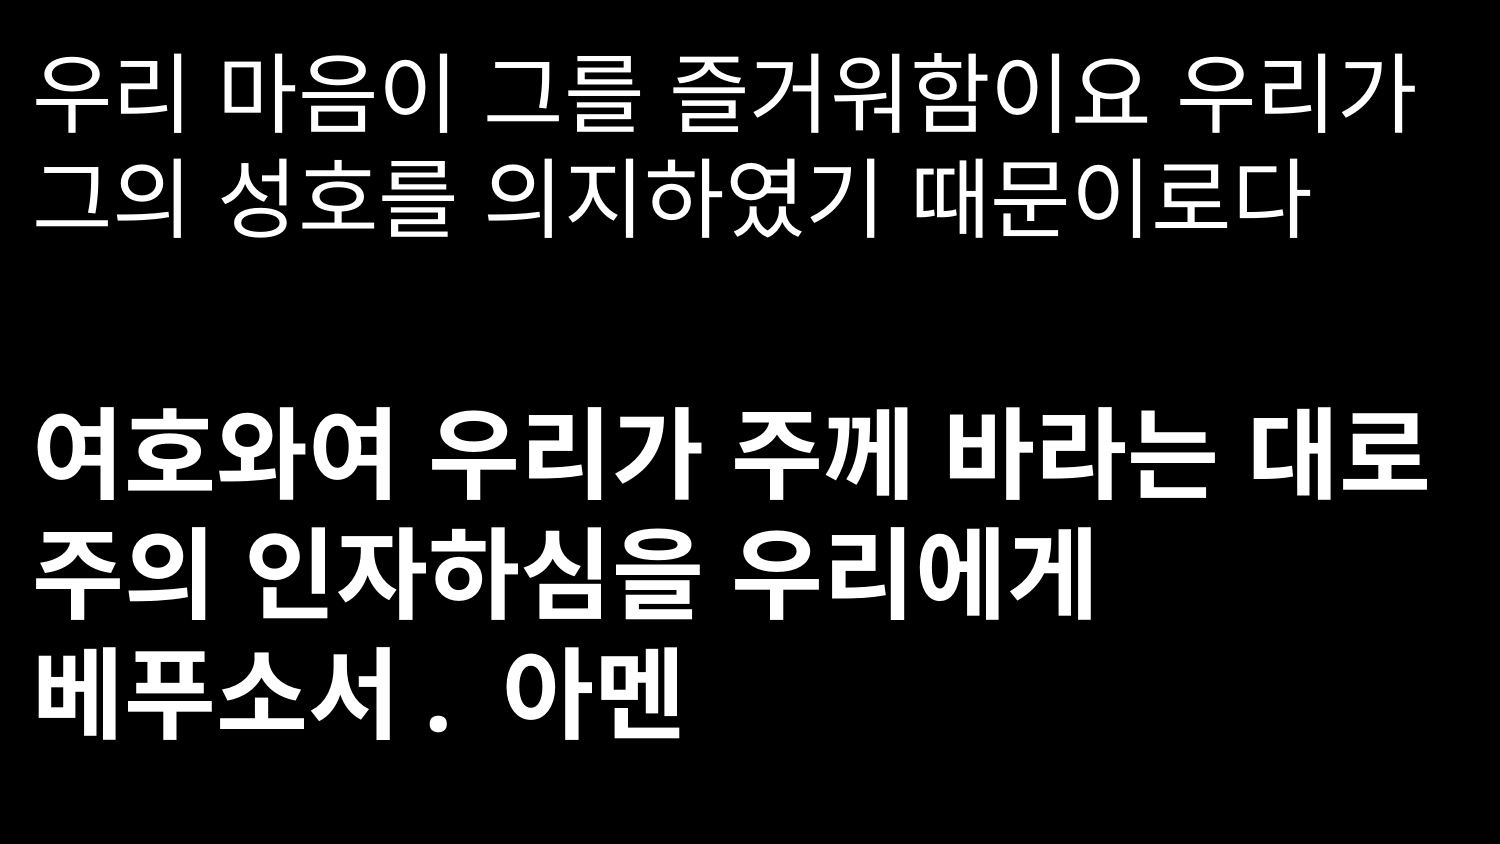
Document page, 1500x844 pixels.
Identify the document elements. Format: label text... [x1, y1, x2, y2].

text_box 여호와여 우리가 주께 바라는 대로 주의 인자하심을 우리에게 베푸소서. 아멘 [17, 384, 1483, 759]
text_box 우리 마음이 그를 즐거워함이요 우리가 그의 성호를 의지하였기 때문이로다 [17, 32, 1483, 257]
